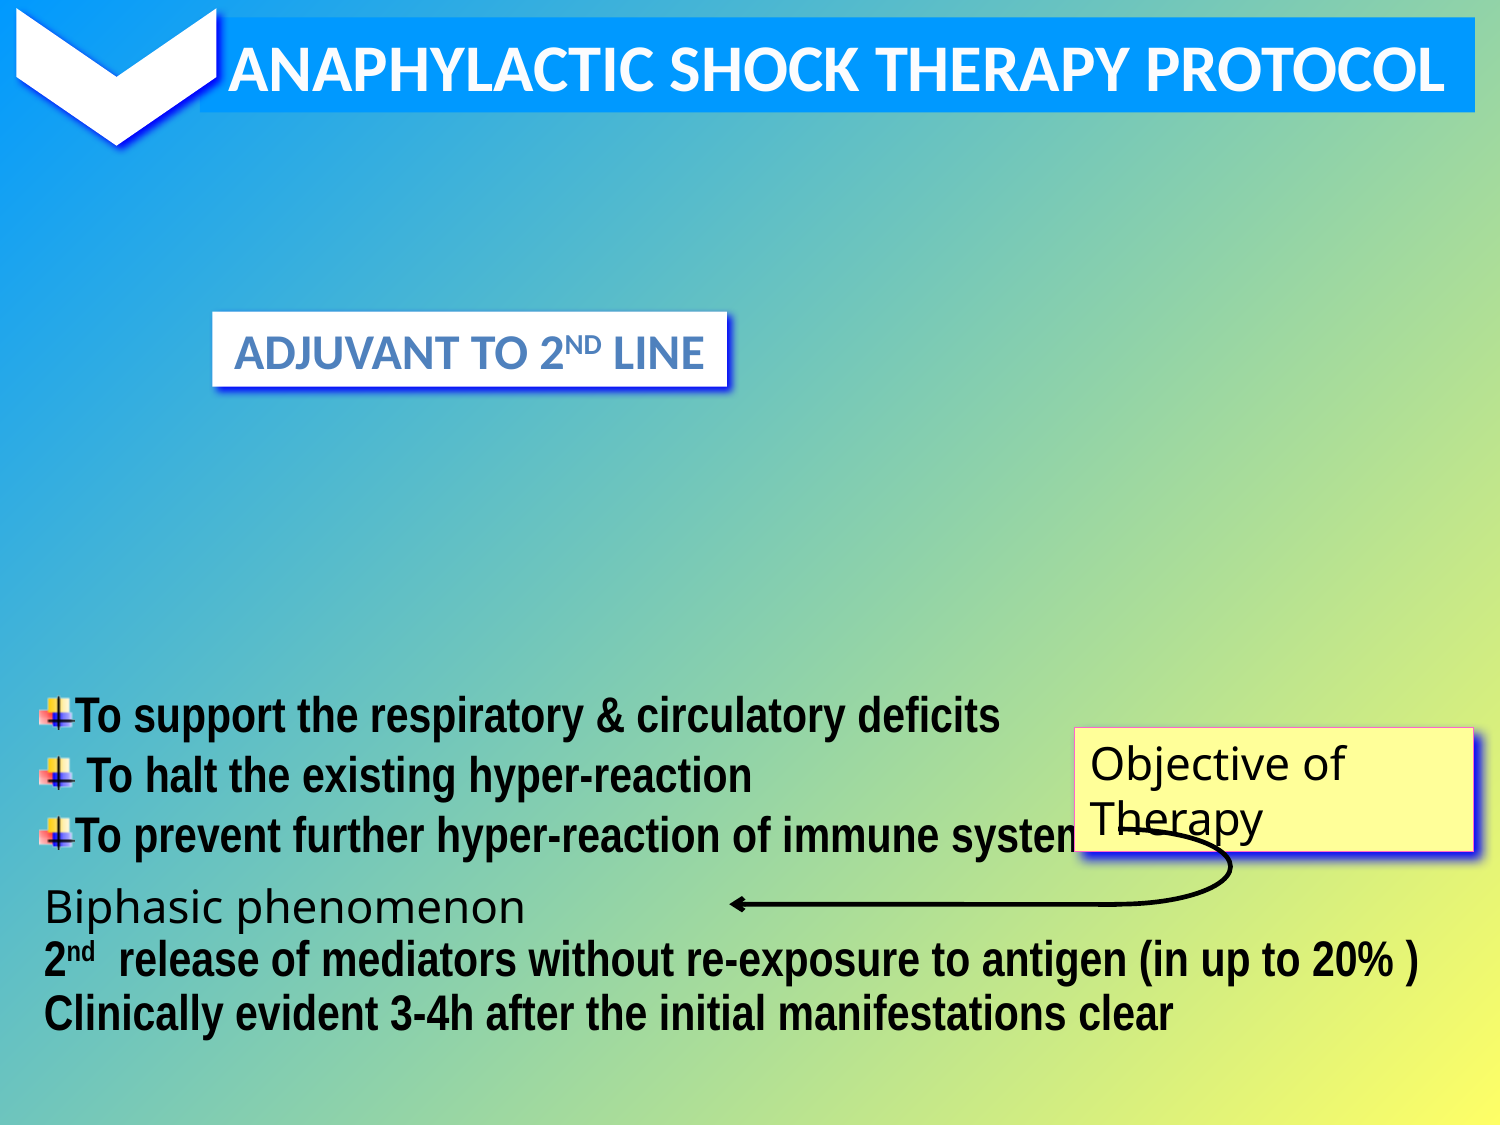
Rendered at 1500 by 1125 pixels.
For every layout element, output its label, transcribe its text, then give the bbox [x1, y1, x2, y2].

picture [39, 694, 75, 730]
text_box Biphasic phenomenon 2nd release of mediators without re-exposure to antigen (in up to 20% ) Clinically evident 3-4h after the initial manifestations clear [29, 870, 1480, 1048]
picture [39, 814, 75, 850]
text_box [14, 6, 219, 148]
text_box Objective of Therapy [1074, 727, 1474, 852]
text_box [728, 828, 1231, 905]
picture [39, 754, 75, 790]
text_box ANAPHYLACTIC SHOCK THERAPY PROTOCOL [199, 17, 1475, 113]
text_box Adjuvant to 2nd line [212, 311, 727, 387]
text_box To support the respiratory & circulatory deficits To halt the existing hyper-reaction To prevent further hyper-reaction of immune system [24, 674, 1125, 870]
